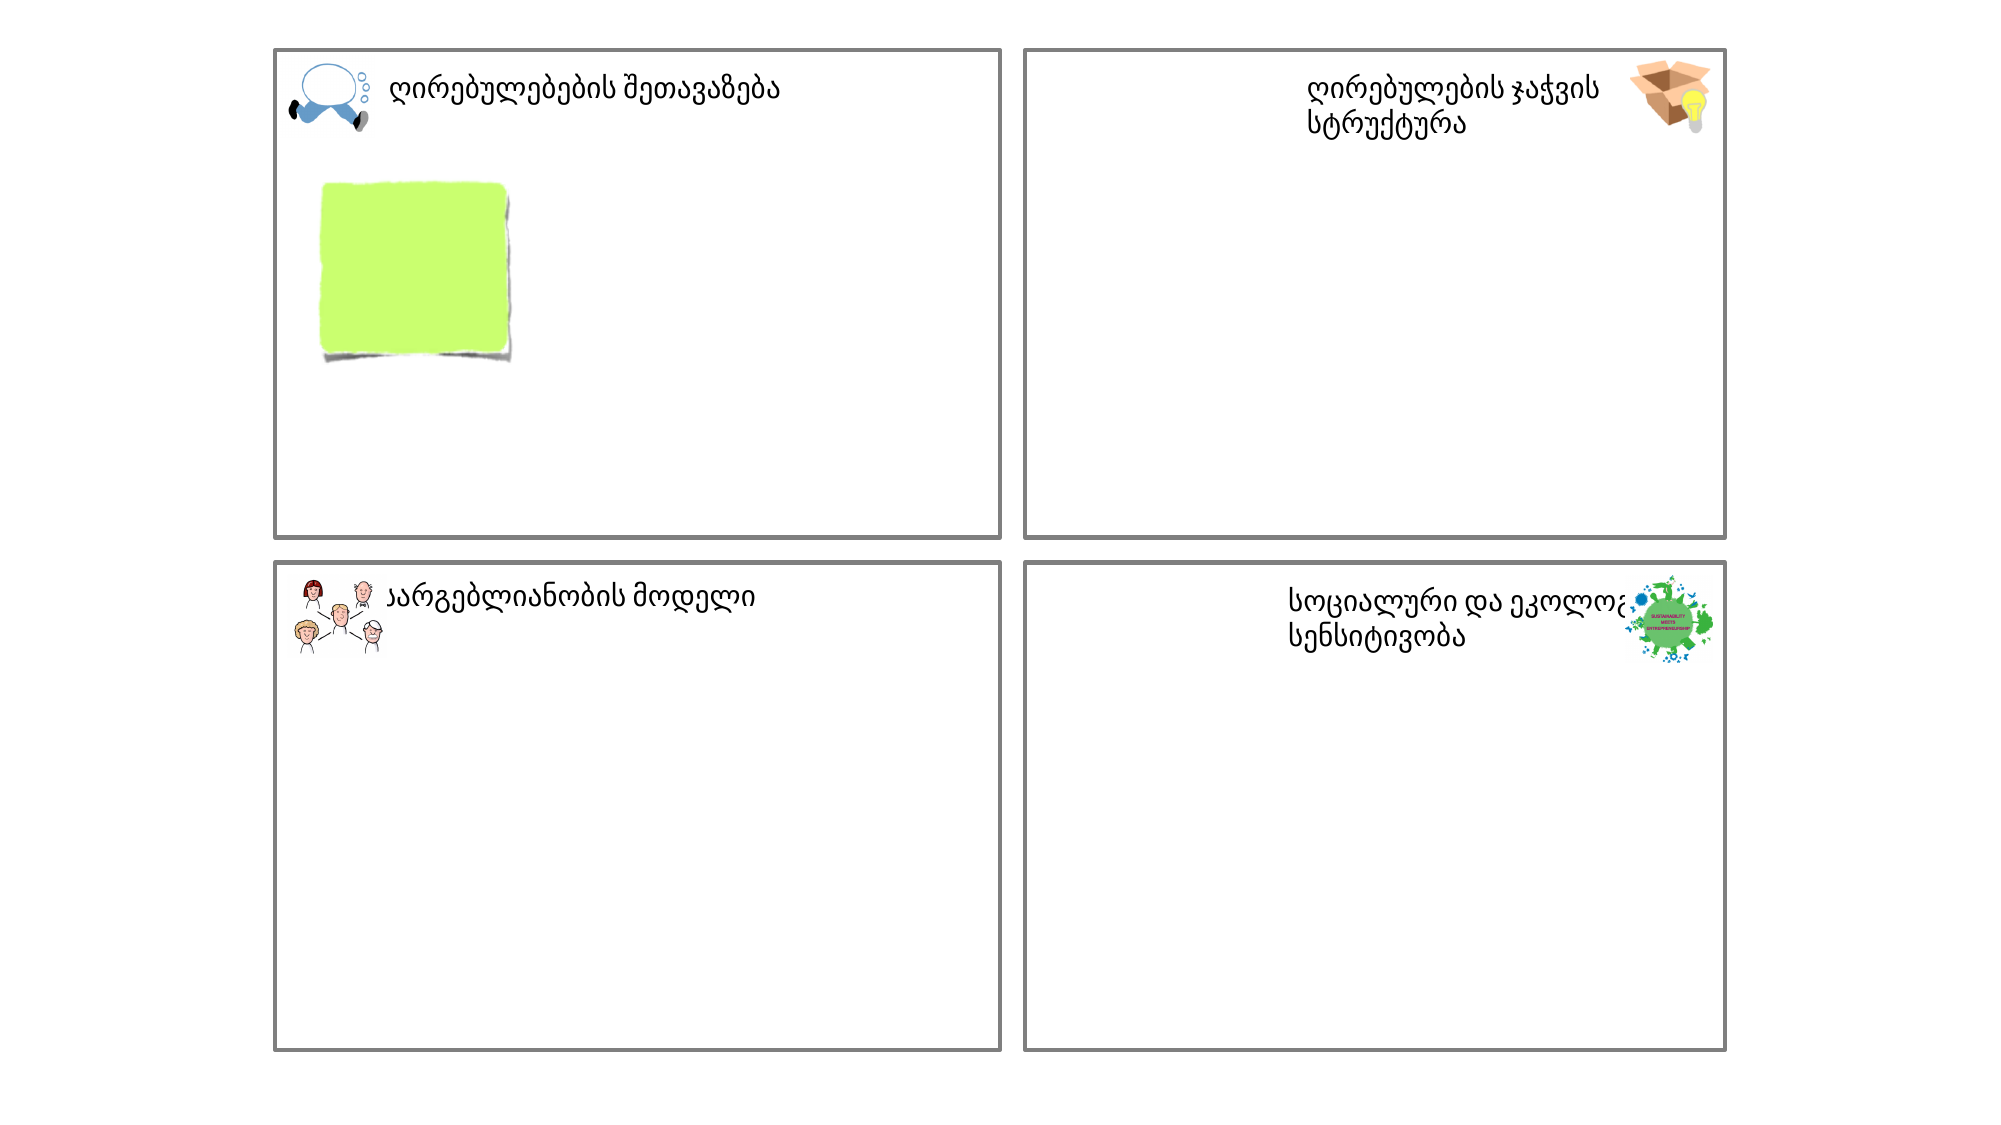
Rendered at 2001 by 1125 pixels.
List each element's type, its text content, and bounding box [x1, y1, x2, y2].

text_box ღირებულების ჯაჭვის სტრუქტურა [1292, 62, 1623, 148]
text_box სოციალური და ეკოლოგიური სენსიტივობა [1273, 574, 1718, 660]
picture [287, 574, 387, 658]
text_box [249, 27, 1751, 1107]
text_box [1025, 50, 1725, 538]
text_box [312, 172, 515, 365]
text_box ღირებულებების შეთავაზება [375, 62, 797, 113]
text_box [1025, 562, 1725, 1050]
text_box [275, 562, 1000, 1050]
text_box სარგებლიანობის მოდელი [366, 569, 772, 620]
text_box [275, 50, 1000, 538]
picture [1624, 575, 1713, 663]
picture [1630, 59, 1713, 138]
picture [279, 55, 375, 138]
